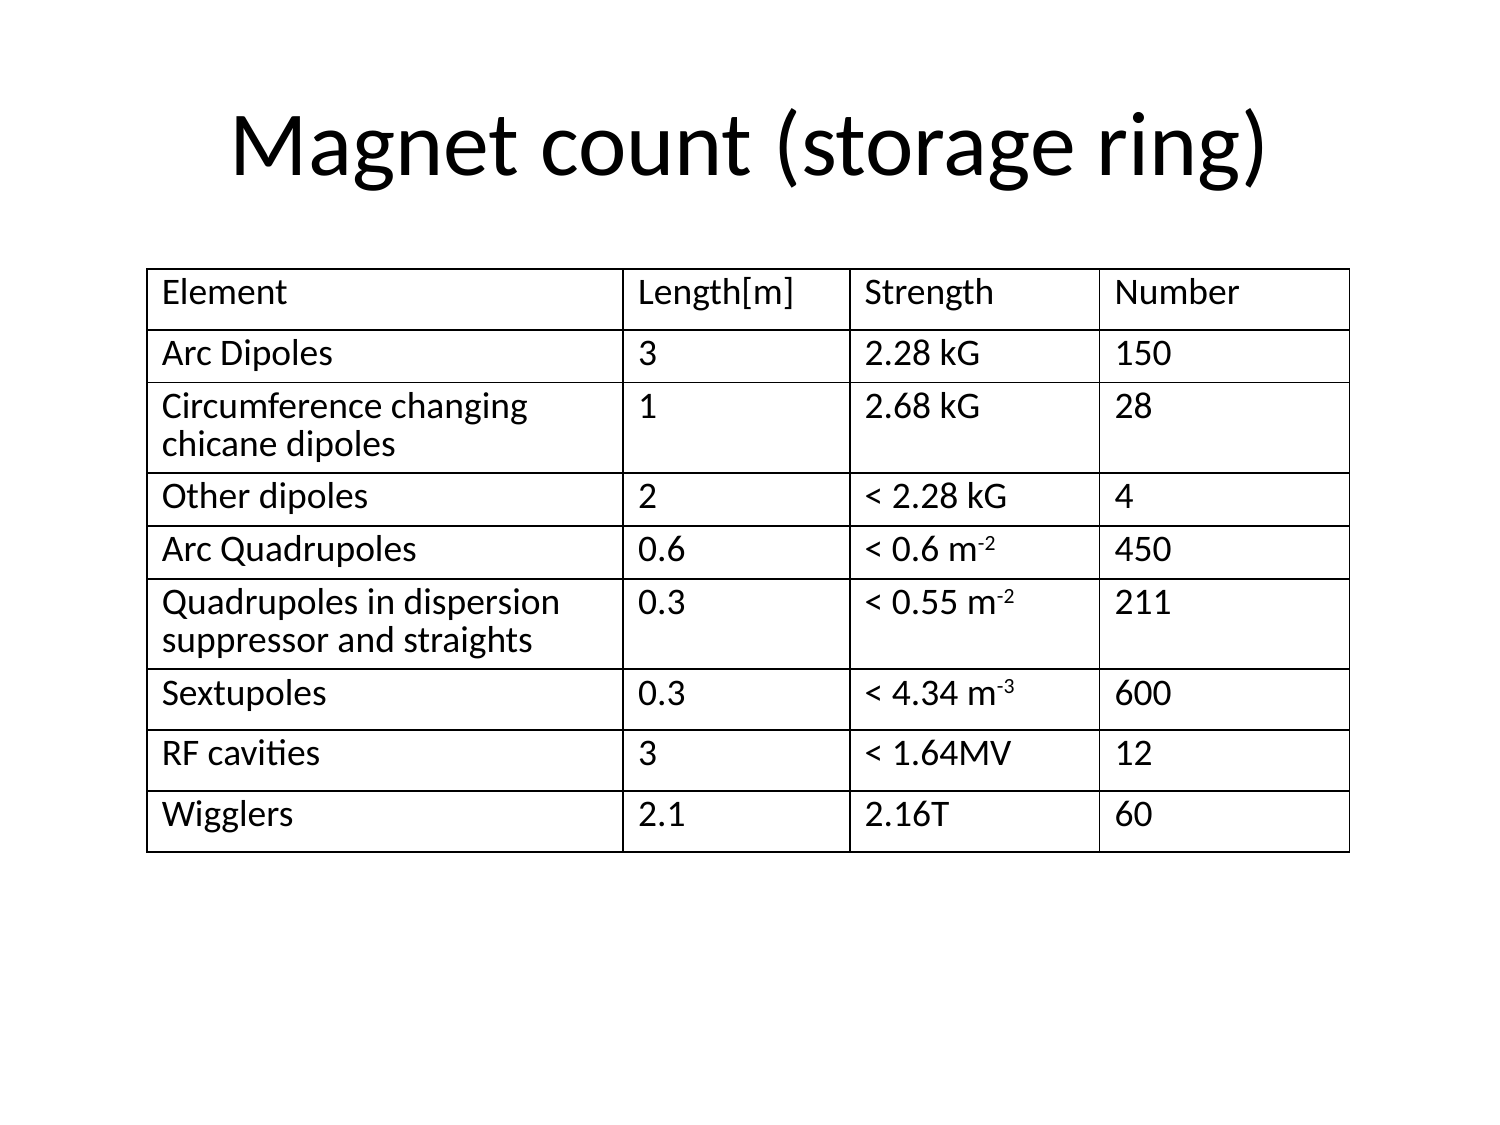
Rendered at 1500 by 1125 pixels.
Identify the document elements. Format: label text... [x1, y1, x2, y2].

table_cell 60 [1100, 792, 1349, 851]
table_cell RF cavities [148, 731, 622, 790]
table_cell 12 [1100, 731, 1349, 790]
table_cell Other dipoles [148, 474, 622, 525]
table_cell 28 [1100, 383, 1349, 472]
table_cell 2.1 [624, 792, 849, 851]
table_cell 211 [1100, 580, 1349, 668]
table_cell 0.3 [624, 670, 849, 729]
table_header Strength [851, 270, 1099, 329]
table_cell Sextupoles [148, 670, 622, 729]
table_header Element [148, 270, 622, 329]
table_cell Arc Dipoles [148, 331, 622, 382]
table_cell 150 [1100, 331, 1349, 382]
table_cell < 0.55 m-2 [851, 580, 1099, 668]
table_cell 2.16T [851, 792, 1099, 851]
table_cell Arc Quadrupoles [148, 527, 622, 578]
table_cell 2 [624, 474, 849, 525]
table_cell Quadrupoles in dispersion suppressor and straights [148, 580, 622, 668]
table_cell 3 [624, 331, 849, 382]
table_header Number [1100, 270, 1349, 329]
table_header Length[m] [624, 270, 849, 329]
title Magnet count (storage ring) [75, 45, 1425, 233]
table_cell 2.68 kG [851, 383, 1099, 472]
table_cell 2.28 kG [851, 331, 1099, 382]
table_cell 450 [1100, 527, 1349, 578]
table_cell 0.3 [624, 580, 849, 668]
table_cell Circumference changing chicane dipoles [148, 383, 622, 472]
table_cell 3 [624, 731, 849, 790]
table_cell 600 [1100, 670, 1349, 729]
table_cell < 4.34 m-3 [851, 670, 1099, 729]
table_cell < 2.28 kG [851, 474, 1099, 525]
table_cell 1 [624, 383, 849, 472]
table_cell < 1.64MV [851, 731, 1099, 790]
table_cell < 0.6 m-2 [851, 527, 1099, 578]
table_cell 0.6 [624, 527, 849, 578]
table_cell Wigglers [148, 792, 622, 851]
table_cell 4 [1100, 474, 1349, 525]
